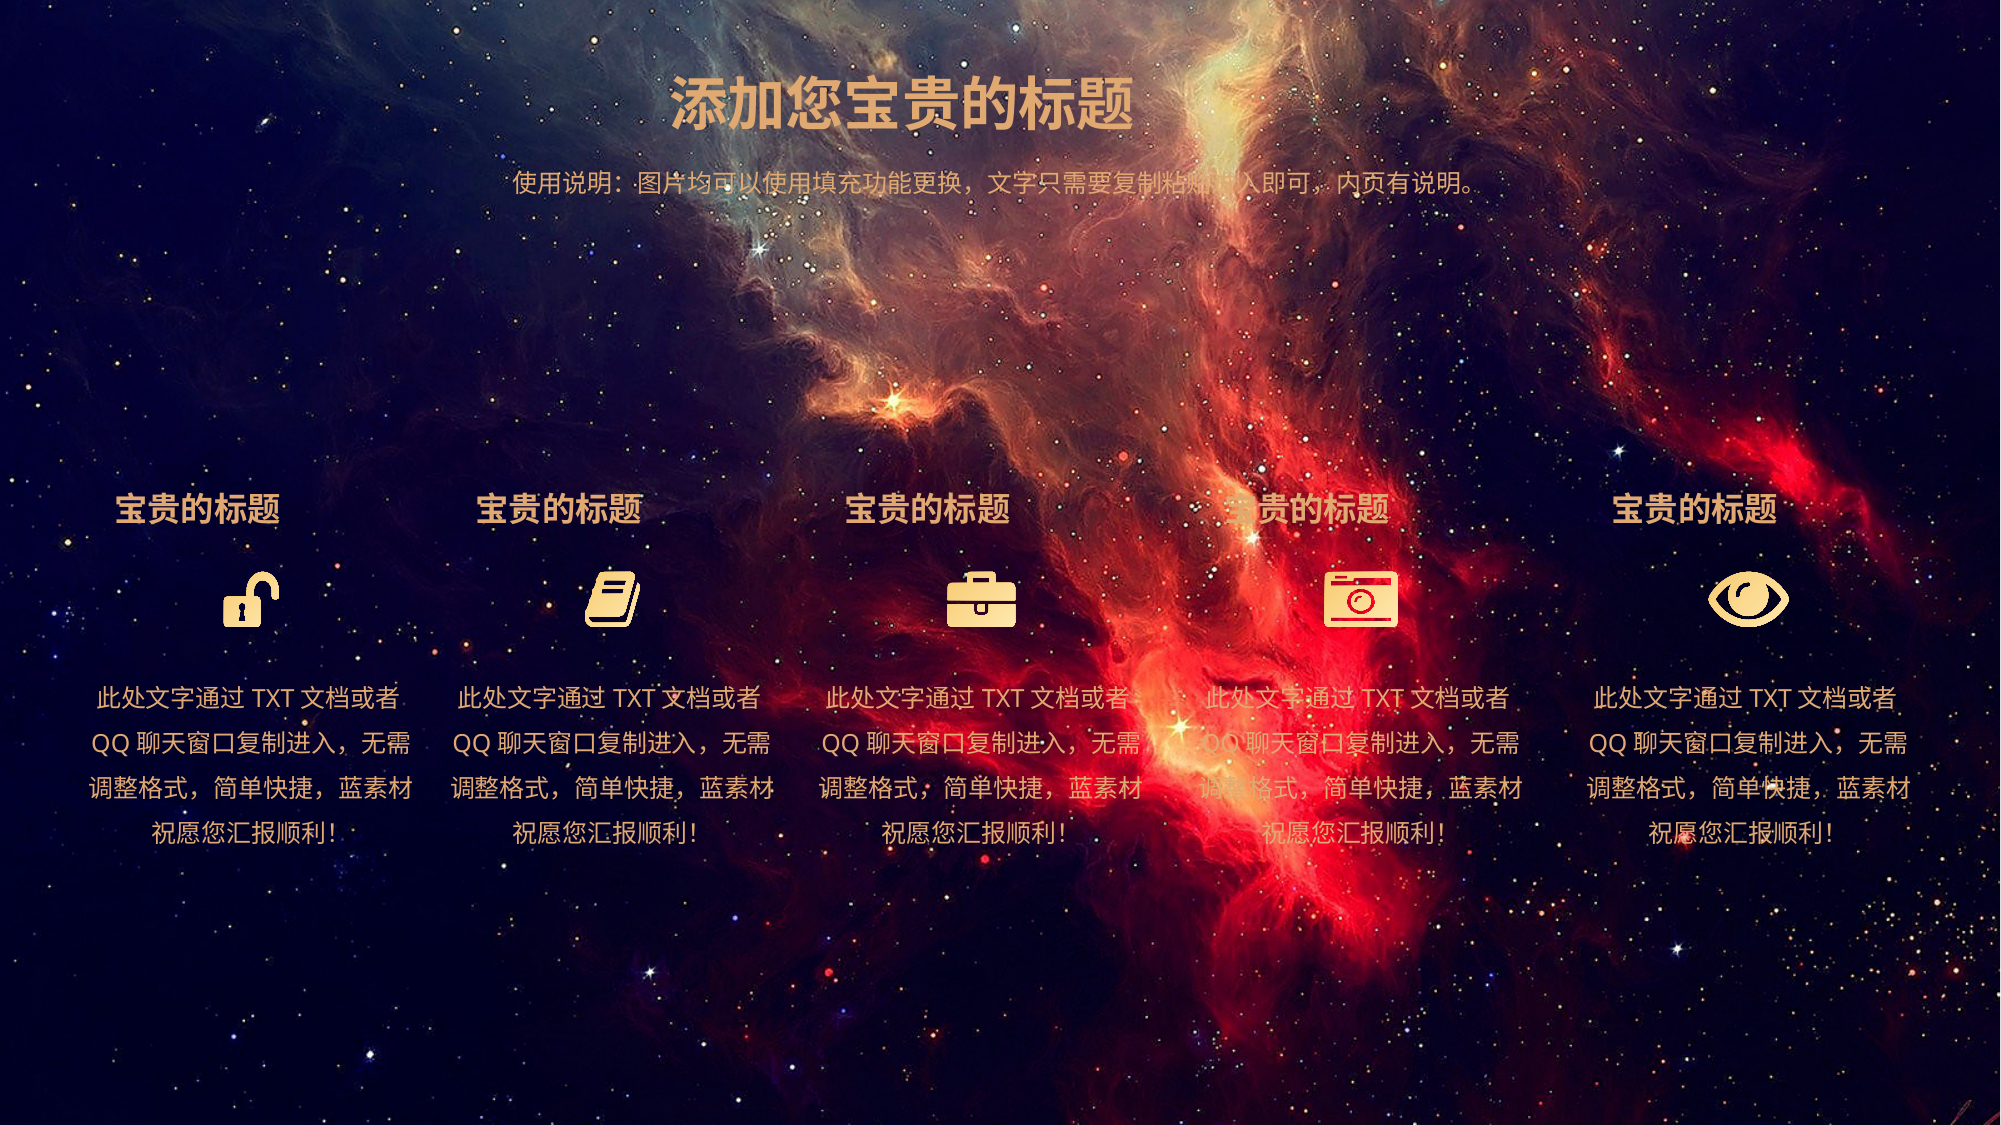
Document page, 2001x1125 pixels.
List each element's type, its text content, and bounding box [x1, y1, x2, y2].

text_box [585, 571, 640, 627]
text_box 宝贵的标题 [1208, 473, 1513, 543]
text_box 使用说明：图片均可以使用填充功能更换，文字只需要复制粘贴进入即可，内页有说明。 [402, 145, 1598, 206]
text_box 此处文字通过TXT文档或者QQ聊天窗口复制进入，无需调整格式，简单快捷，蓝素材祝愿您汇报顺利！ [69, 660, 430, 855]
text_box [947, 604, 1016, 627]
text_box 此处文字通过TXT文档或者QQ聊天窗口复制进入，无需调整格式，简单快捷，蓝素材祝愿您汇报顺利！ [1179, 660, 1543, 855]
text_box [1708, 571, 1789, 627]
text_box 宝贵的标题 [829, 473, 1134, 543]
text_box 此处文字通过TXT文档或者QQ聊天窗口复制进入，无需调整格式，简单快捷，蓝素材祝愿您汇报顺利！ [799, 660, 1163, 855]
text_box 宝贵的标题 [1596, 473, 1901, 543]
picture [0, 0, 2001, 1125]
text_box 宝贵的标题 [99, 473, 404, 543]
text_box [223, 571, 279, 627]
text_box [947, 571, 1016, 601]
text_box [1324, 571, 1398, 627]
text_box 此处文字通过TXT文档或者QQ聊天窗口复制进入，无需调整格式，简单快捷，蓝素材祝愿您汇报顺利！ [430, 660, 794, 855]
text_box 宝贵的标题 [460, 473, 765, 543]
text_box 此处文字通过TXT文档或者QQ聊天窗口复制进入，无需调整格式，简单快捷，蓝素材祝愿您汇报顺利！ [1567, 660, 1931, 855]
text_box 添加您宝贵的标题 [654, 59, 1346, 145]
